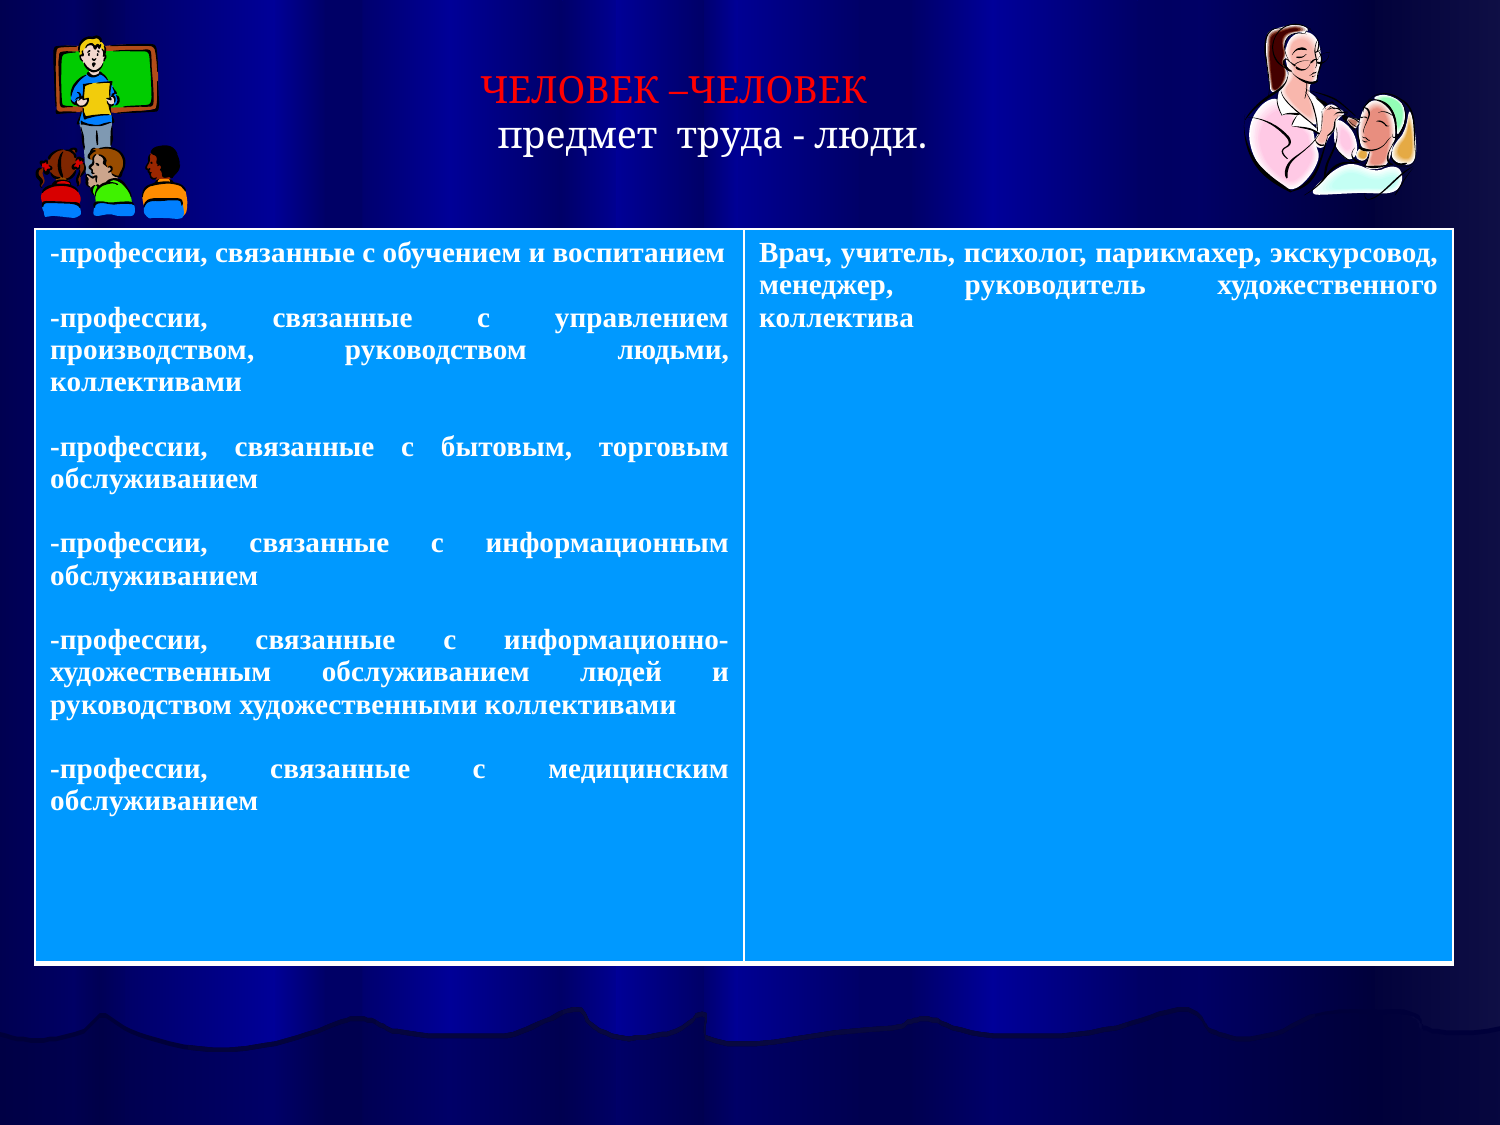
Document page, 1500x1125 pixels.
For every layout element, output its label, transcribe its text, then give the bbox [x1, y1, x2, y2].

table_header -профессии, связанные с обучением и воспитанием -профессии, связанные с управлением производством, руководством людьми, коллективами -профессии, связанные с бытовым, торговым обслуживанием -профессии, связанные с информационным обслуживанием -профессии, связанные с информационно-художественным обслуживанием людей и руководством художественными коллективами -профессии, связанные с медицинским обслуживанием [36, 230, 743, 961]
picture [34, 34, 188, 221]
picture [1241, 23, 1418, 201]
text_box ЧЕЛОВЕК –ЧЕЛОВЕК предмет труда - люди. [304, 58, 1043, 209]
table_header Врач, учитель, психолог, парикмахер, экскурсовод, менеджер, руководитель художественного коллектива [745, 230, 1452, 961]
